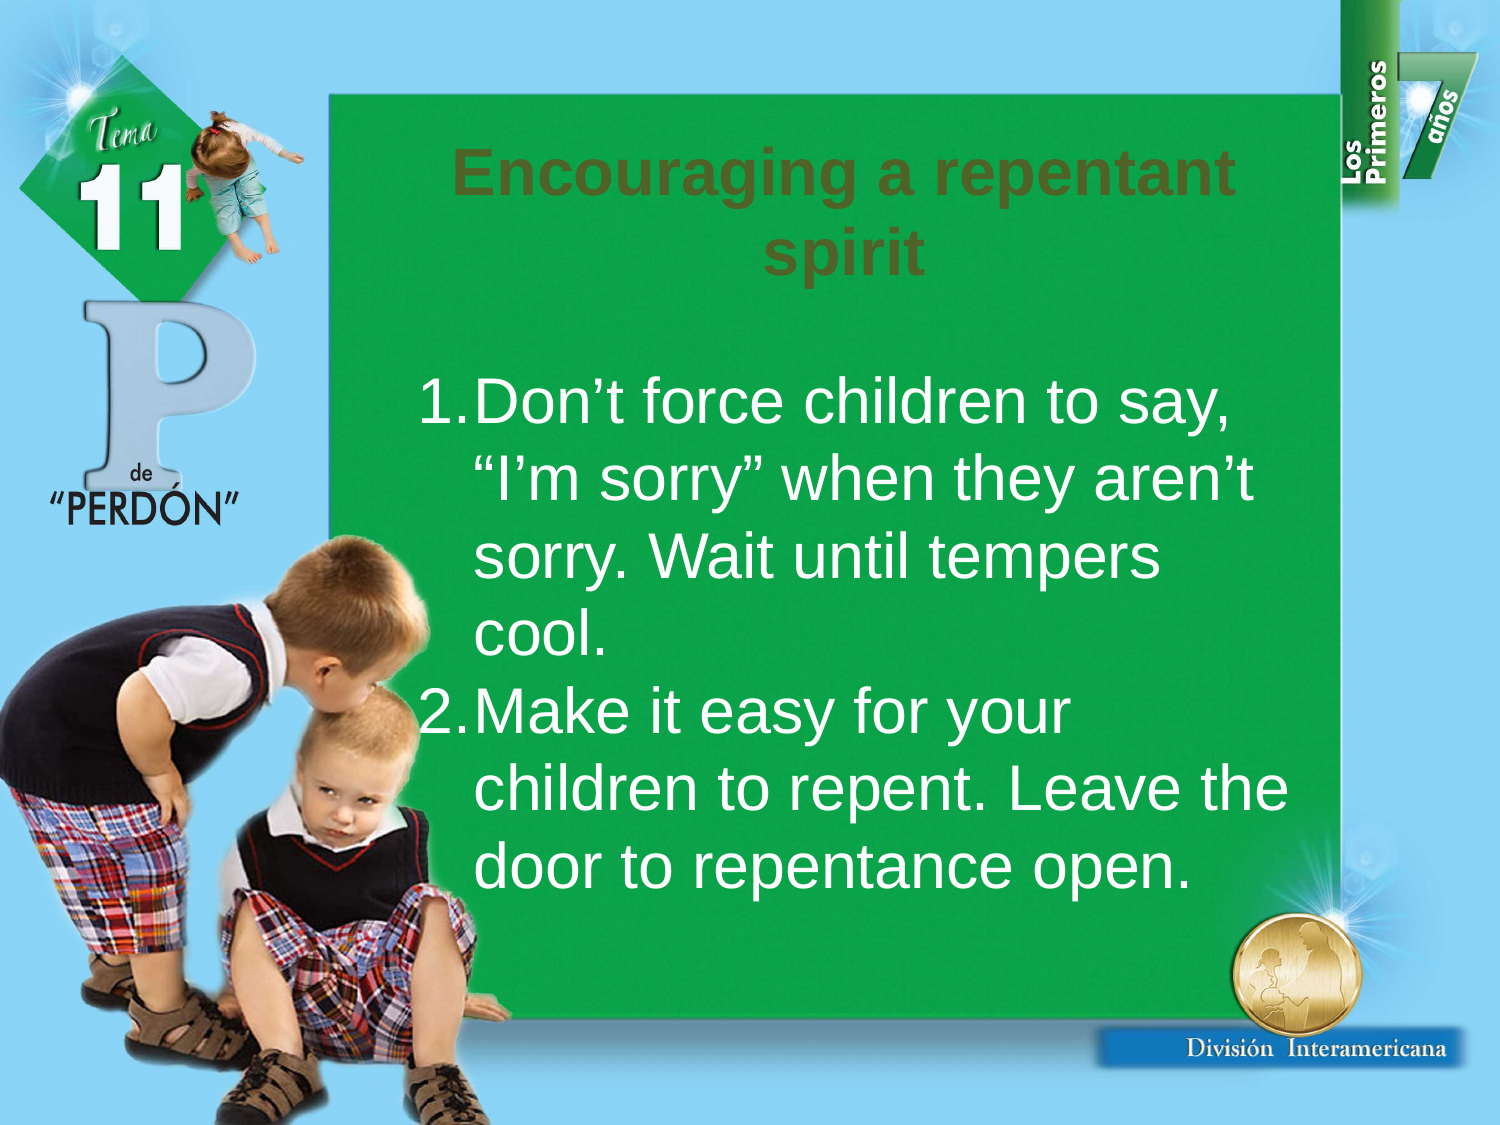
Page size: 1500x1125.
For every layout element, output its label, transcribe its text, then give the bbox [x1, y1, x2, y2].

picture [0, 0, 1500, 1125]
text_box Encouraging a repentant spirit Don’t force children to say, “I’m sorry” when they aren’t sorry. Wait until tempers cool. Make it easy for your children to repent. Leave the door to repentance open. [371, 121, 1317, 909]
